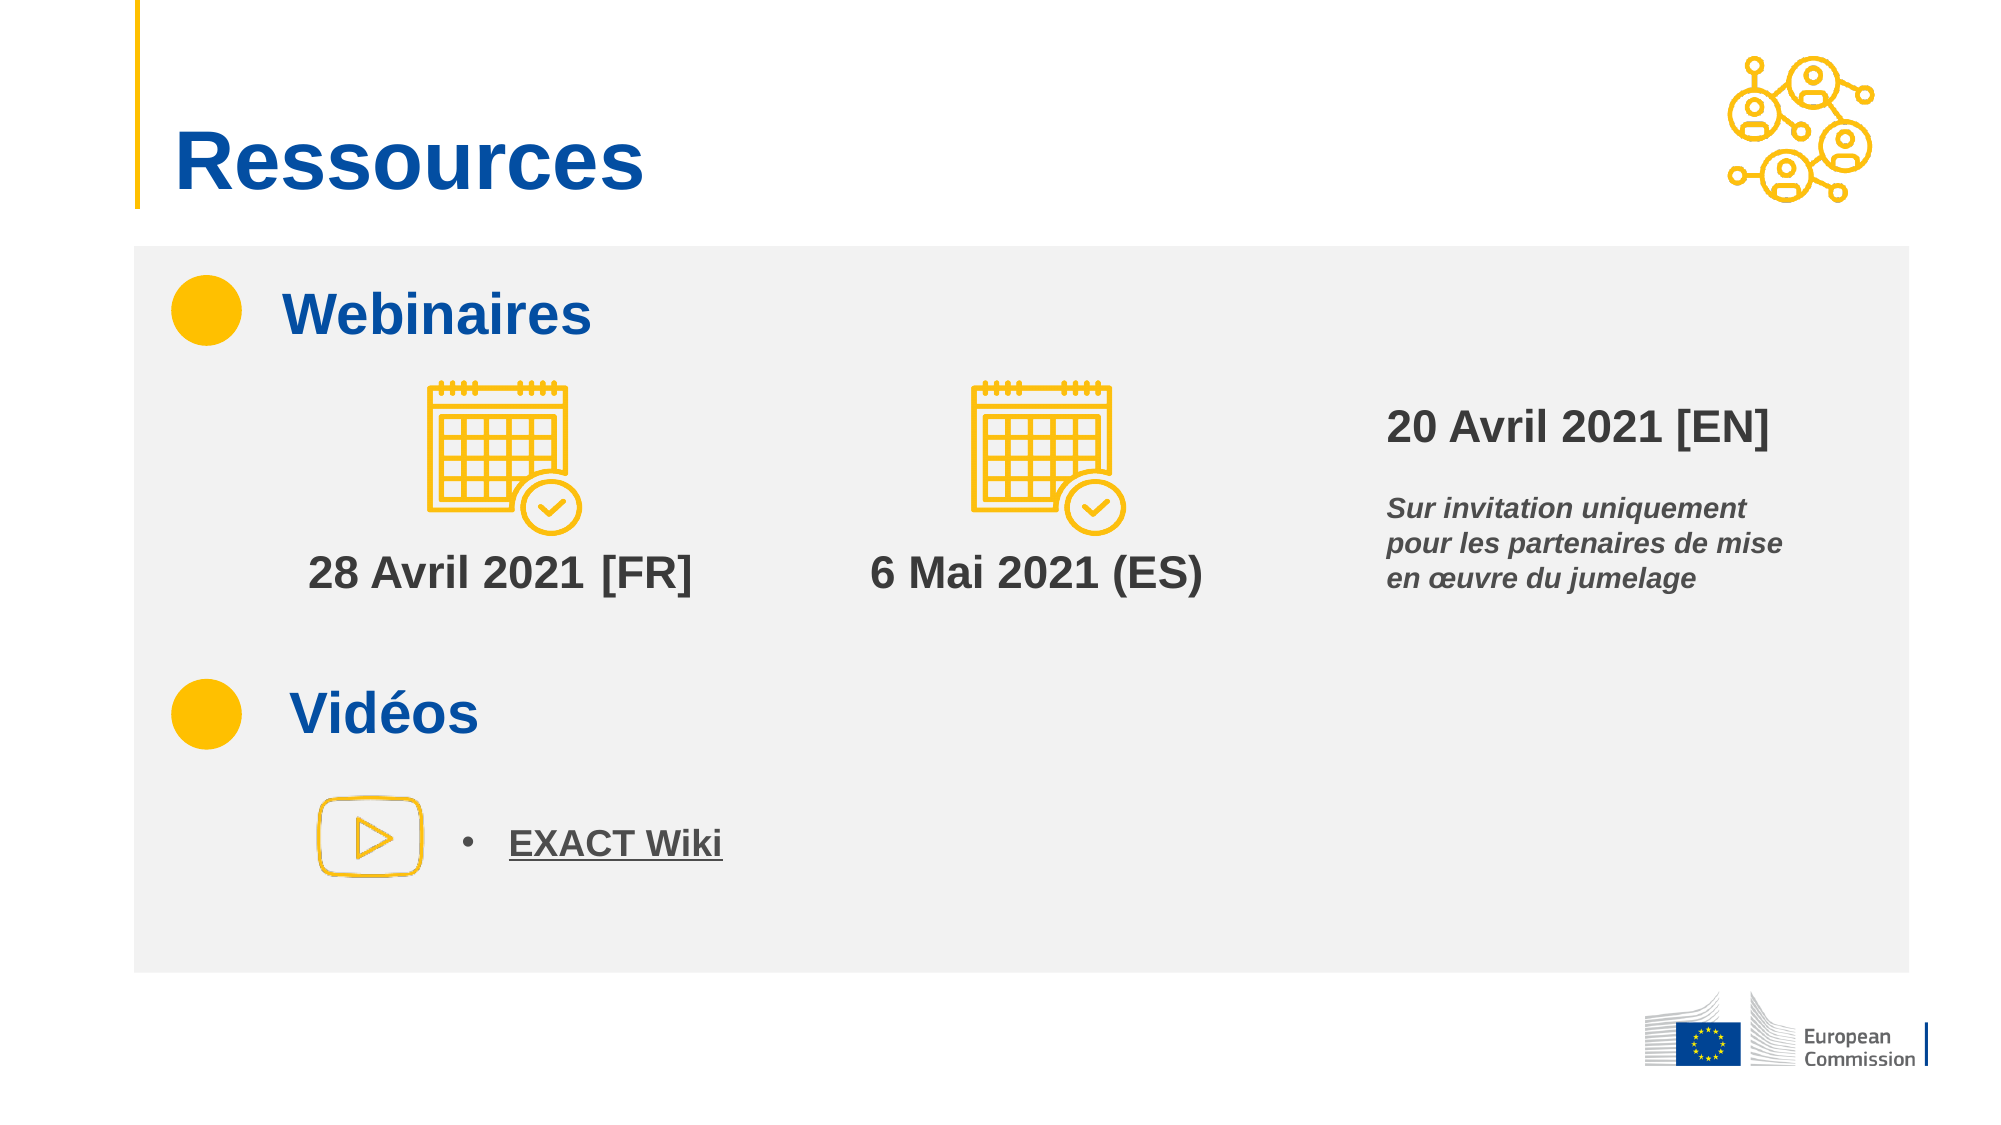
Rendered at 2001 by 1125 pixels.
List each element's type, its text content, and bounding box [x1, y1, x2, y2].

picture [413, 367, 589, 545]
text_box 6 Mai 2021 (ES) [855, 470, 1306, 606]
picture [957, 367, 1133, 545]
picture [310, 766, 429, 896]
text_box 20 Avril 2021 [EN] Sur invitation uniquement pour les partenaires de mise en œuvre du jumelage [1371, 466, 1822, 602]
list Webinaires [267, 218, 1507, 354]
list Vidéos [274, 617, 1885, 753]
text_box [134, 246, 1910, 973]
text_box [173, 276, 241, 344]
title Ressources [159, 79, 1715, 208]
text_box EXACT Wiki [446, 766, 1853, 872]
picture [1715, 43, 1885, 214]
text_box [173, 680, 241, 748]
picture [1645, 991, 1928, 1066]
list 28 Avril 2021 [FR] [293, 537, 756, 609]
